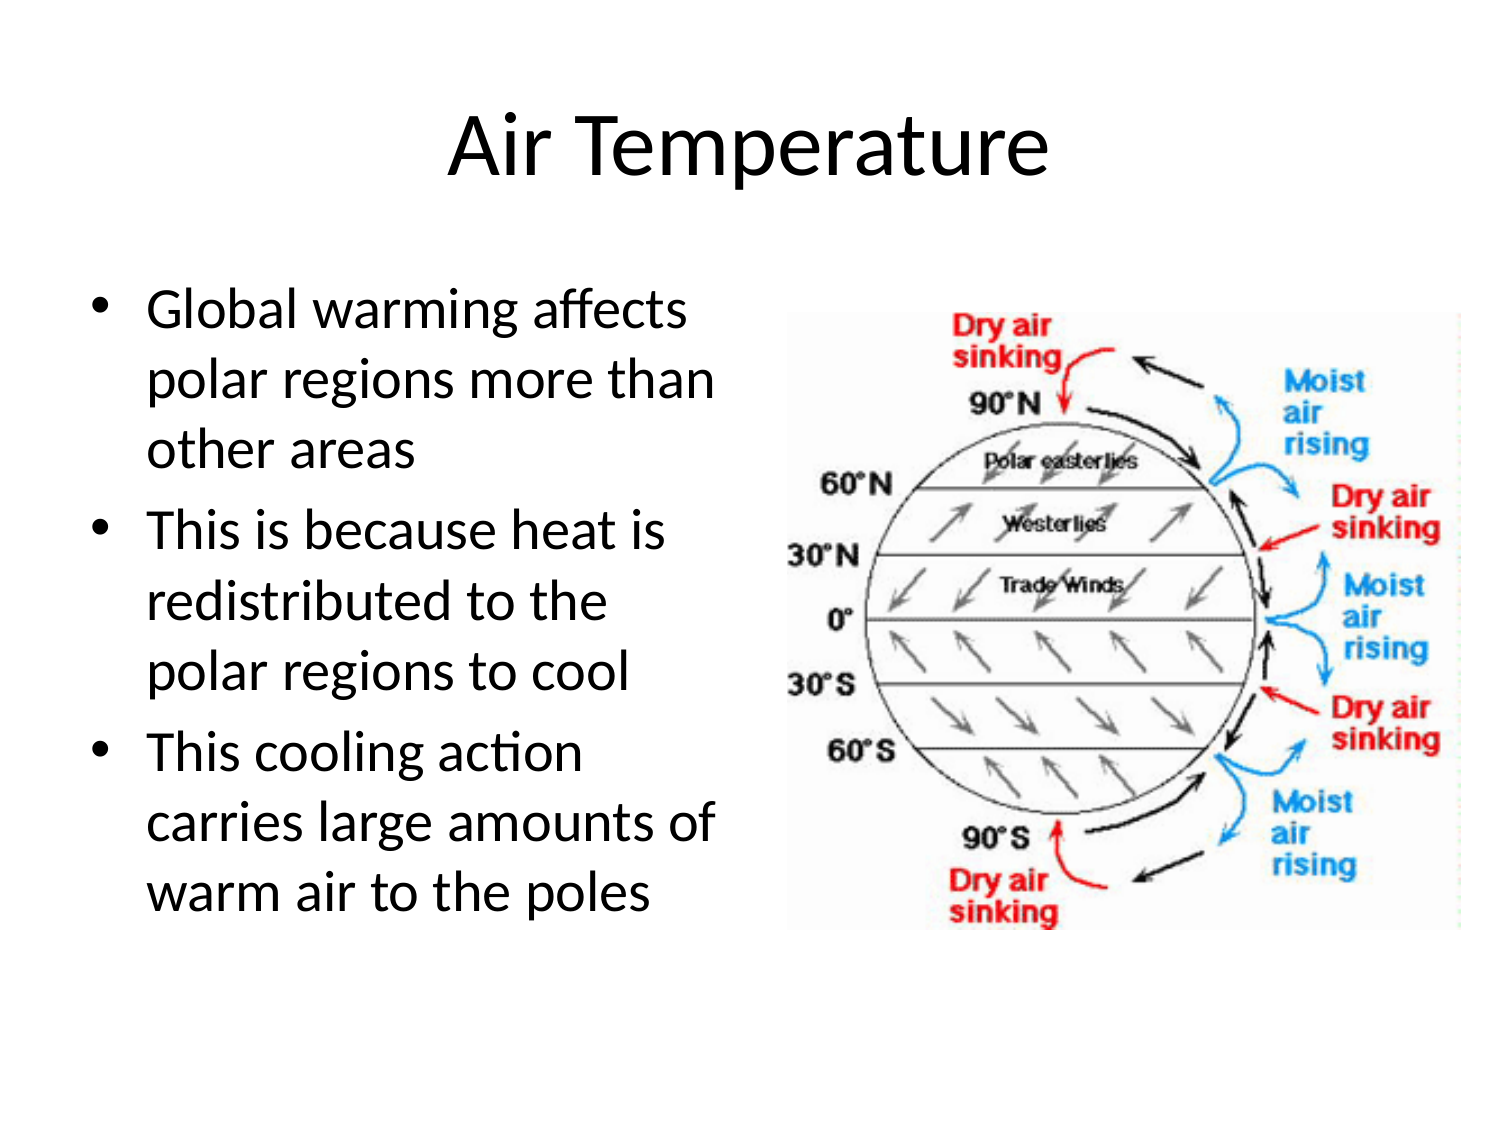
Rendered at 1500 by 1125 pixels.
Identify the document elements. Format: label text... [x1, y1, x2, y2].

list Global warming affects polar regions more than other areas This is because heat is redistributed to the polar regions to cool This cooling action carries large amounts of warm air to the poles [75, 262, 738, 1005]
title Air Temperature [75, 45, 1425, 233]
picture [787, 312, 1461, 930]
